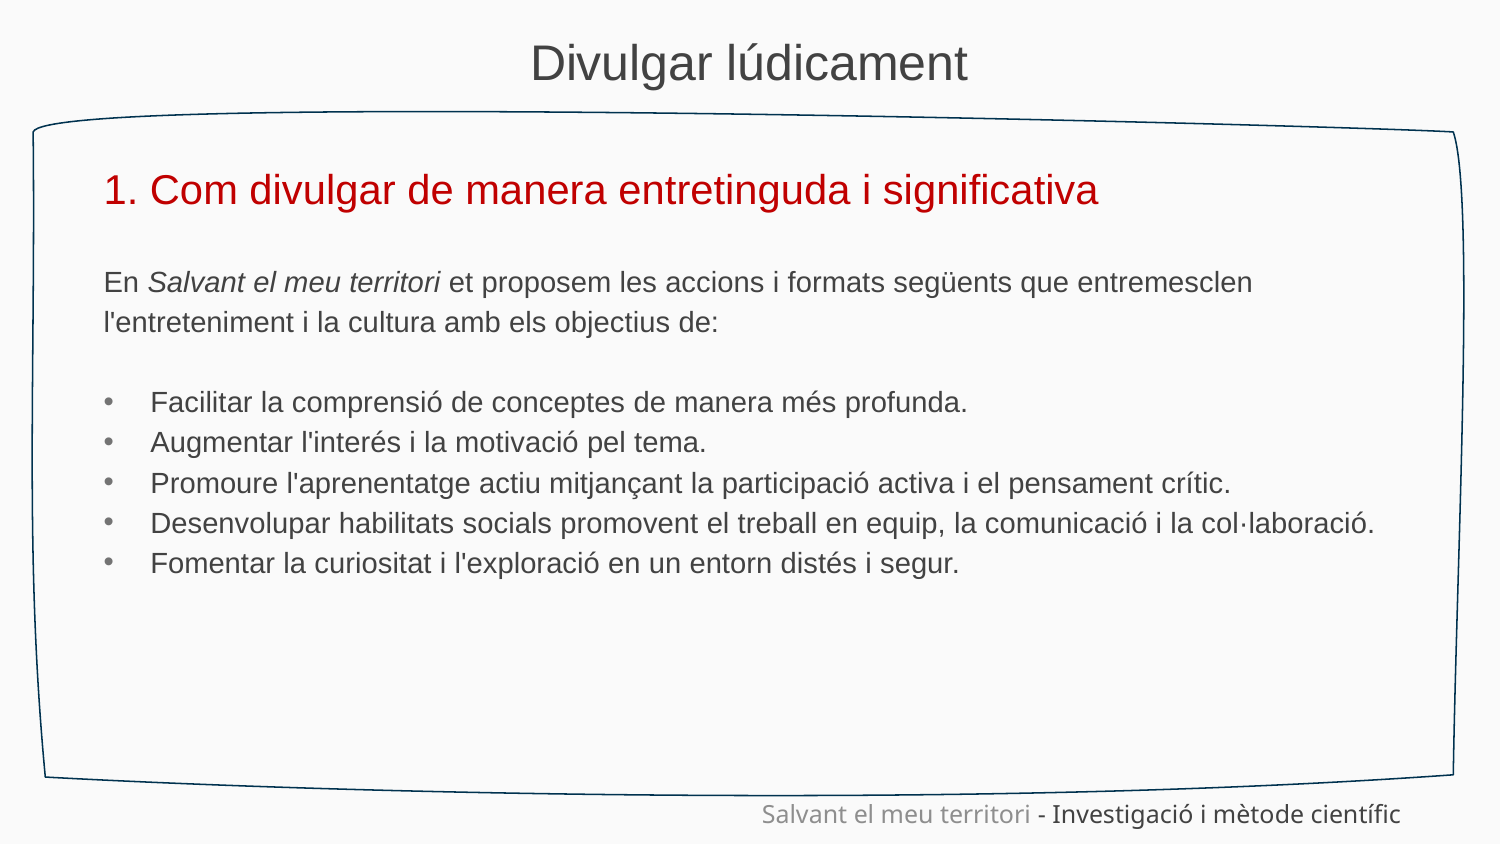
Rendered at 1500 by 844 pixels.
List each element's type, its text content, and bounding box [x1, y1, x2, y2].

title Divulgar lúdicament [0, 20, 1499, 106]
text_box [32, 111, 1464, 790]
text_box En Salvant el meu territori et proposem les accions i formats següents que entremesclen l'entreteniment i la cultura amb els objectius de: Facilitar la comprensió de conceptes de manera més profunda. Augmentar l'interés i la motivació pel tema. Promoure l'aprenentatge actiu mitjançant la participació activa i el pensament crític. Desenvolupar habilitats socials promovent el treball en equip, la comunicació i la col·laboració. Fomentar la curiositat i l'exploració en un entorn distés i segur. [88, 242, 1417, 747]
text_box Salvant el meu territori - Investigació i mètode científic [88, 790, 1417, 844]
text_box 1. Com divulgar de manera entretinguda i significativa [88, 147, 1417, 234]
